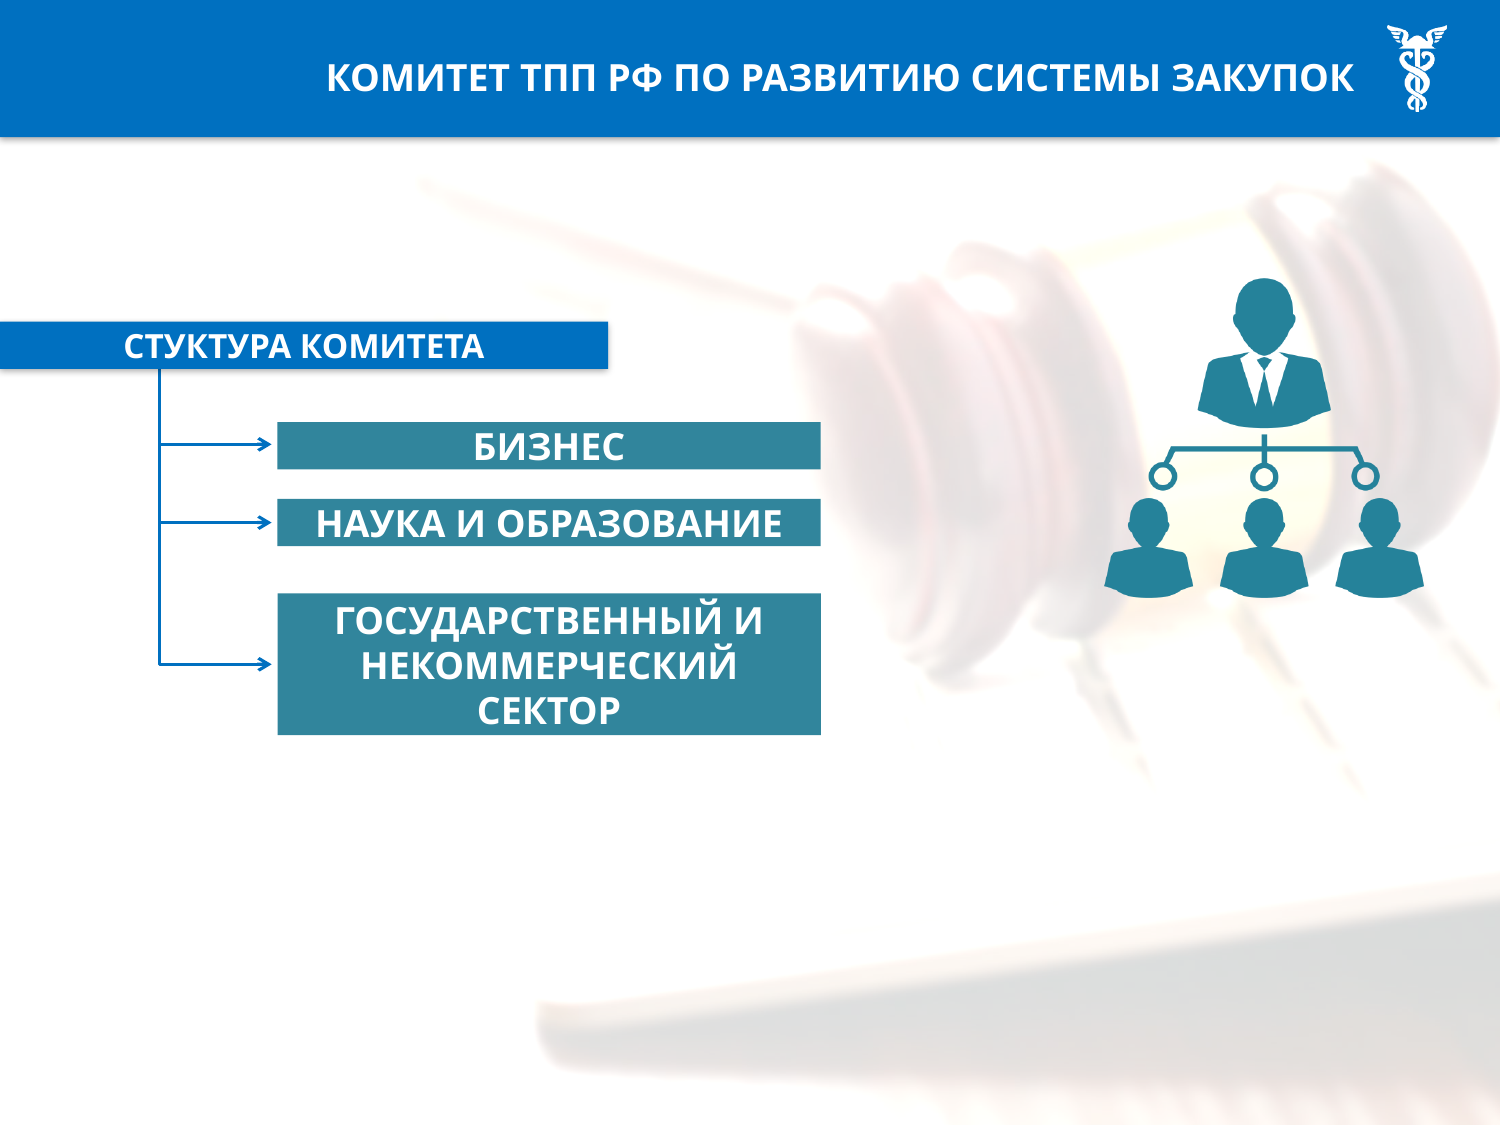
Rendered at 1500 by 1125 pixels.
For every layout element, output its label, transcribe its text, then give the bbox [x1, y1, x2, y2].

picture [1387, 25, 1447, 112]
text_box НАУКА И ОБРАЗОВАНИЕ [276, 497, 823, 548]
text_box СТУКТУРА КОМИТЕТА [0, 321, 609, 370]
text_box ГОСУДАРСТВЕННЫЙ И НЕКОММЕРЧЕСКИЙ СЕКТОР [275, 591, 823, 737]
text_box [159, 368, 272, 665]
picture [1104, 278, 1424, 599]
text_box БИЗНЕС [276, 420, 823, 471]
